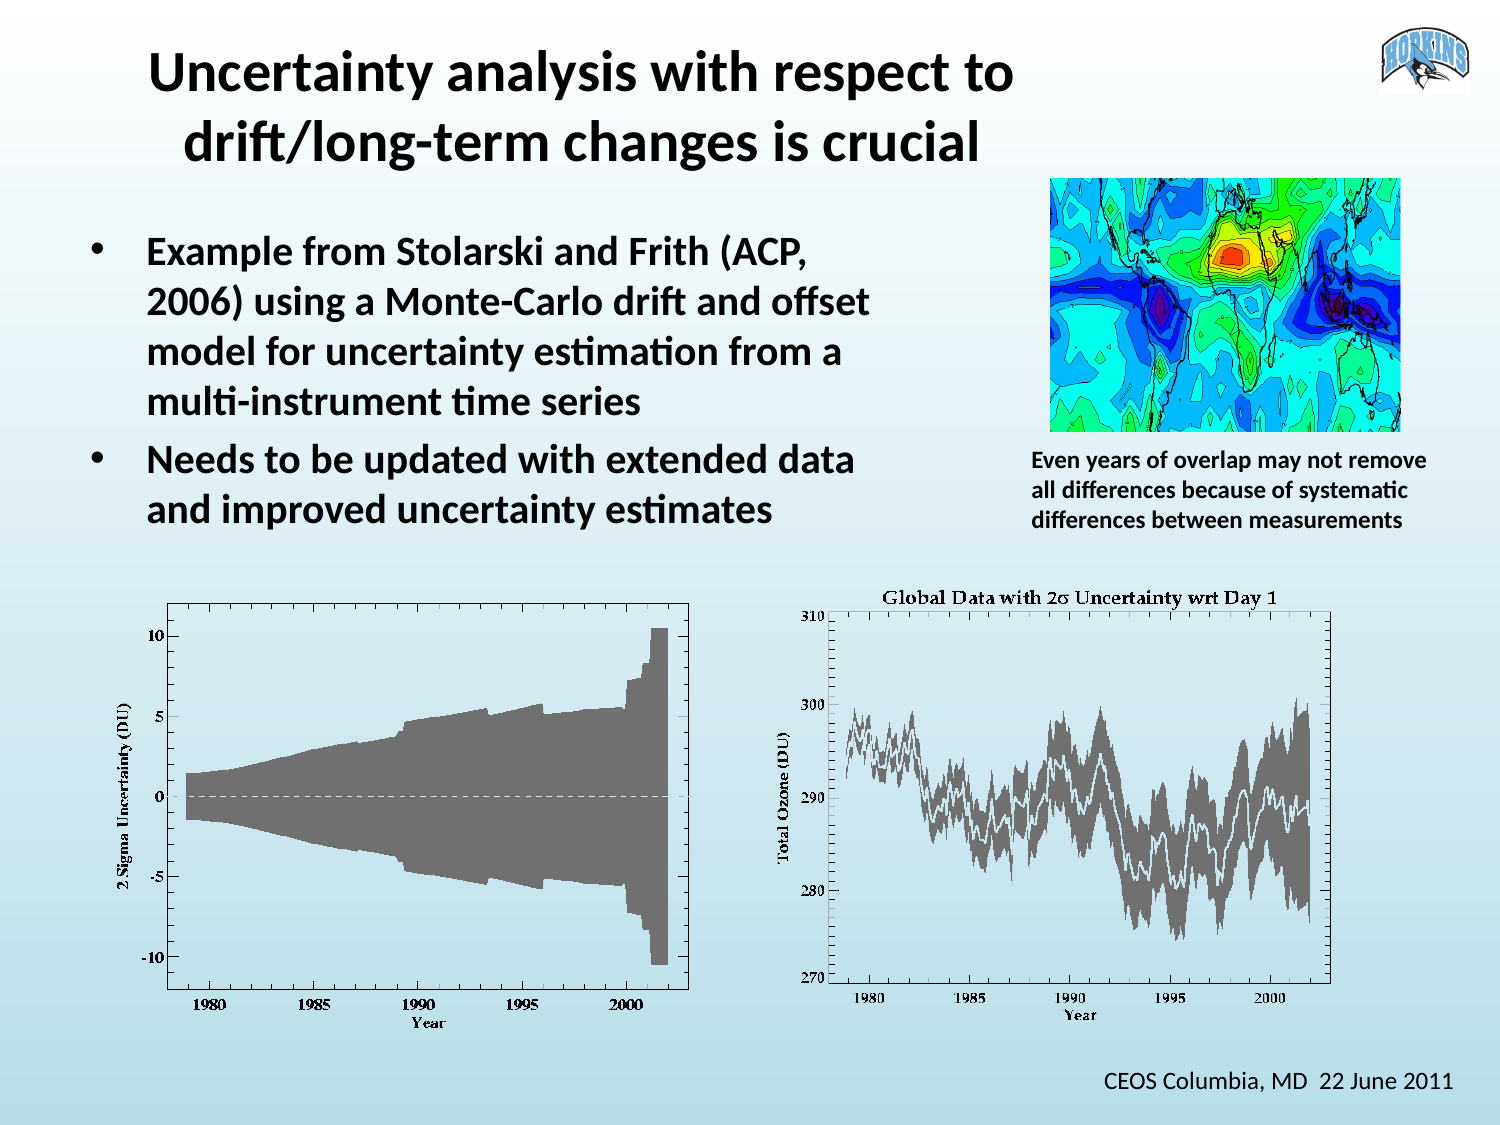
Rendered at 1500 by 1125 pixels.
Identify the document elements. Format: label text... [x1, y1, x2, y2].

picture [1130, 178, 1202, 235]
picture [1192, 375, 1202, 401]
list Example from Stolarski and Frith (ACP, 2006) using a Monte-Carlo drift and offset model for uncertainty estimation from a multi-instrument time series Needs to be updated with extended data and improved uncertainty estimates [75, 215, 913, 585]
picture [1238, 288, 1263, 318]
picture [1098, 178, 1402, 432]
picture [1064, 195, 1090, 236]
picture [1049, 262, 1189, 365]
picture [1133, 178, 1150, 212]
picture [1049, 238, 1080, 277]
picture [1379, 25, 1471, 94]
picture [1218, 384, 1224, 394]
picture [760, 577, 1349, 1029]
picture [1049, 318, 1060, 345]
text_box Even years of overlap may not remove all differences because of systematic differences between measurements [1016, 436, 1465, 541]
picture [1049, 192, 1057, 229]
picture [1049, 178, 1068, 200]
picture [102, 584, 701, 1035]
picture [1236, 396, 1250, 432]
picture [1183, 407, 1237, 432]
picture [1049, 380, 1058, 397]
picture [1256, 409, 1265, 432]
picture [1049, 305, 1174, 432]
title Uncertainty analysis with respect to drift/long-term changes is crucial [91, 9, 1073, 198]
